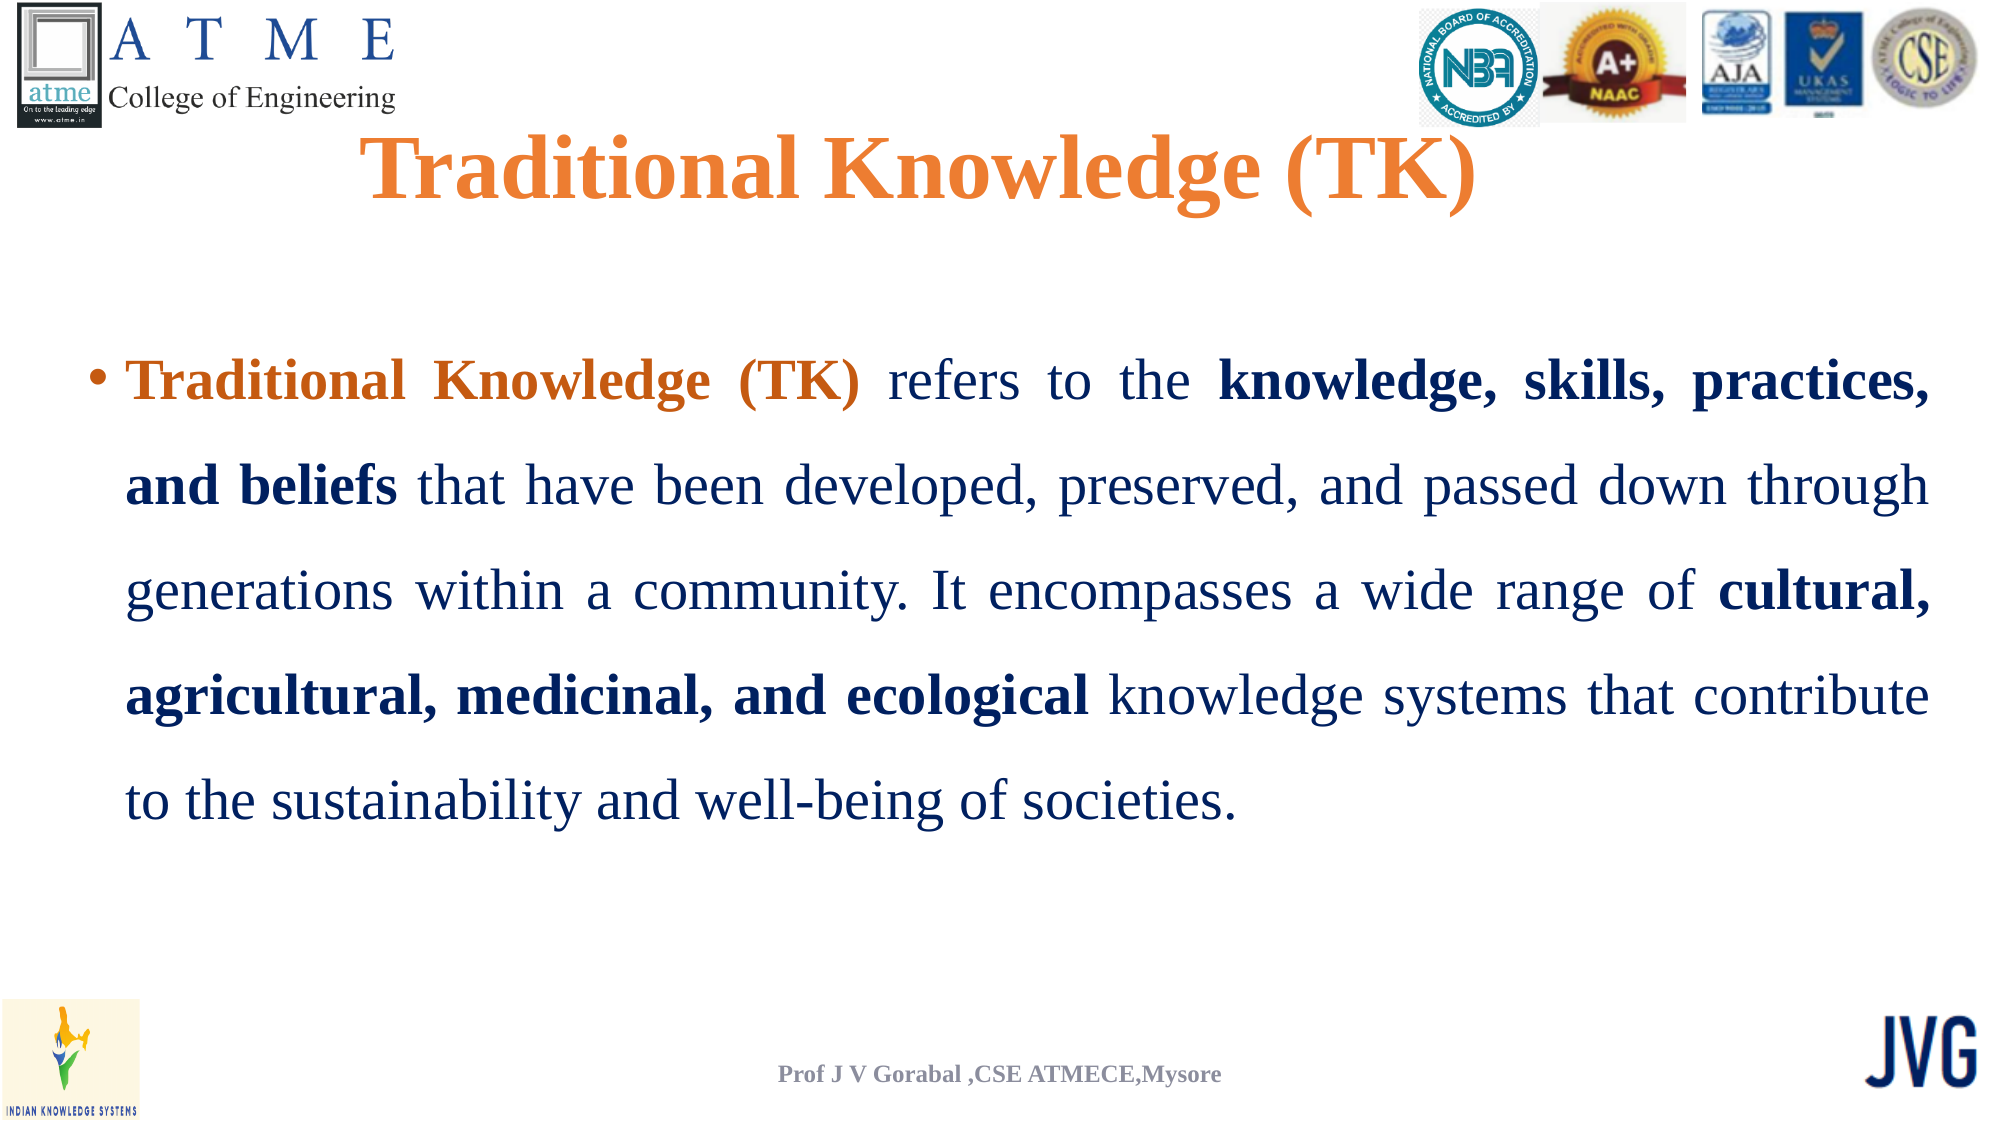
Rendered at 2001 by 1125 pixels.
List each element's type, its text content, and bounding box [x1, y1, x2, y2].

picture [2, 999, 140, 1120]
footer Prof J V Gorabal ,CSE ATMECE,Mysore [662, 1042, 1338, 1103]
list Traditional Knowledge (TK) refers to the knowledge, skills, practices, and beliefs that have been developed, preserved, and passed down through generations within a community. It encompasses a wide range of cultural, agricultural, medicinal, and ecological knowledge systems that contribute to the sustainability and well-being of societies. [72, 299, 1946, 1014]
picture [1419, 2, 1687, 59]
title Traditional Knowledge (TK) [137, 59, 1863, 278]
picture [17, 2, 395, 128]
picture [1853, 999, 2000, 1103]
picture [1702, 2, 1983, 118]
picture [1494, 17, 1502, 25]
